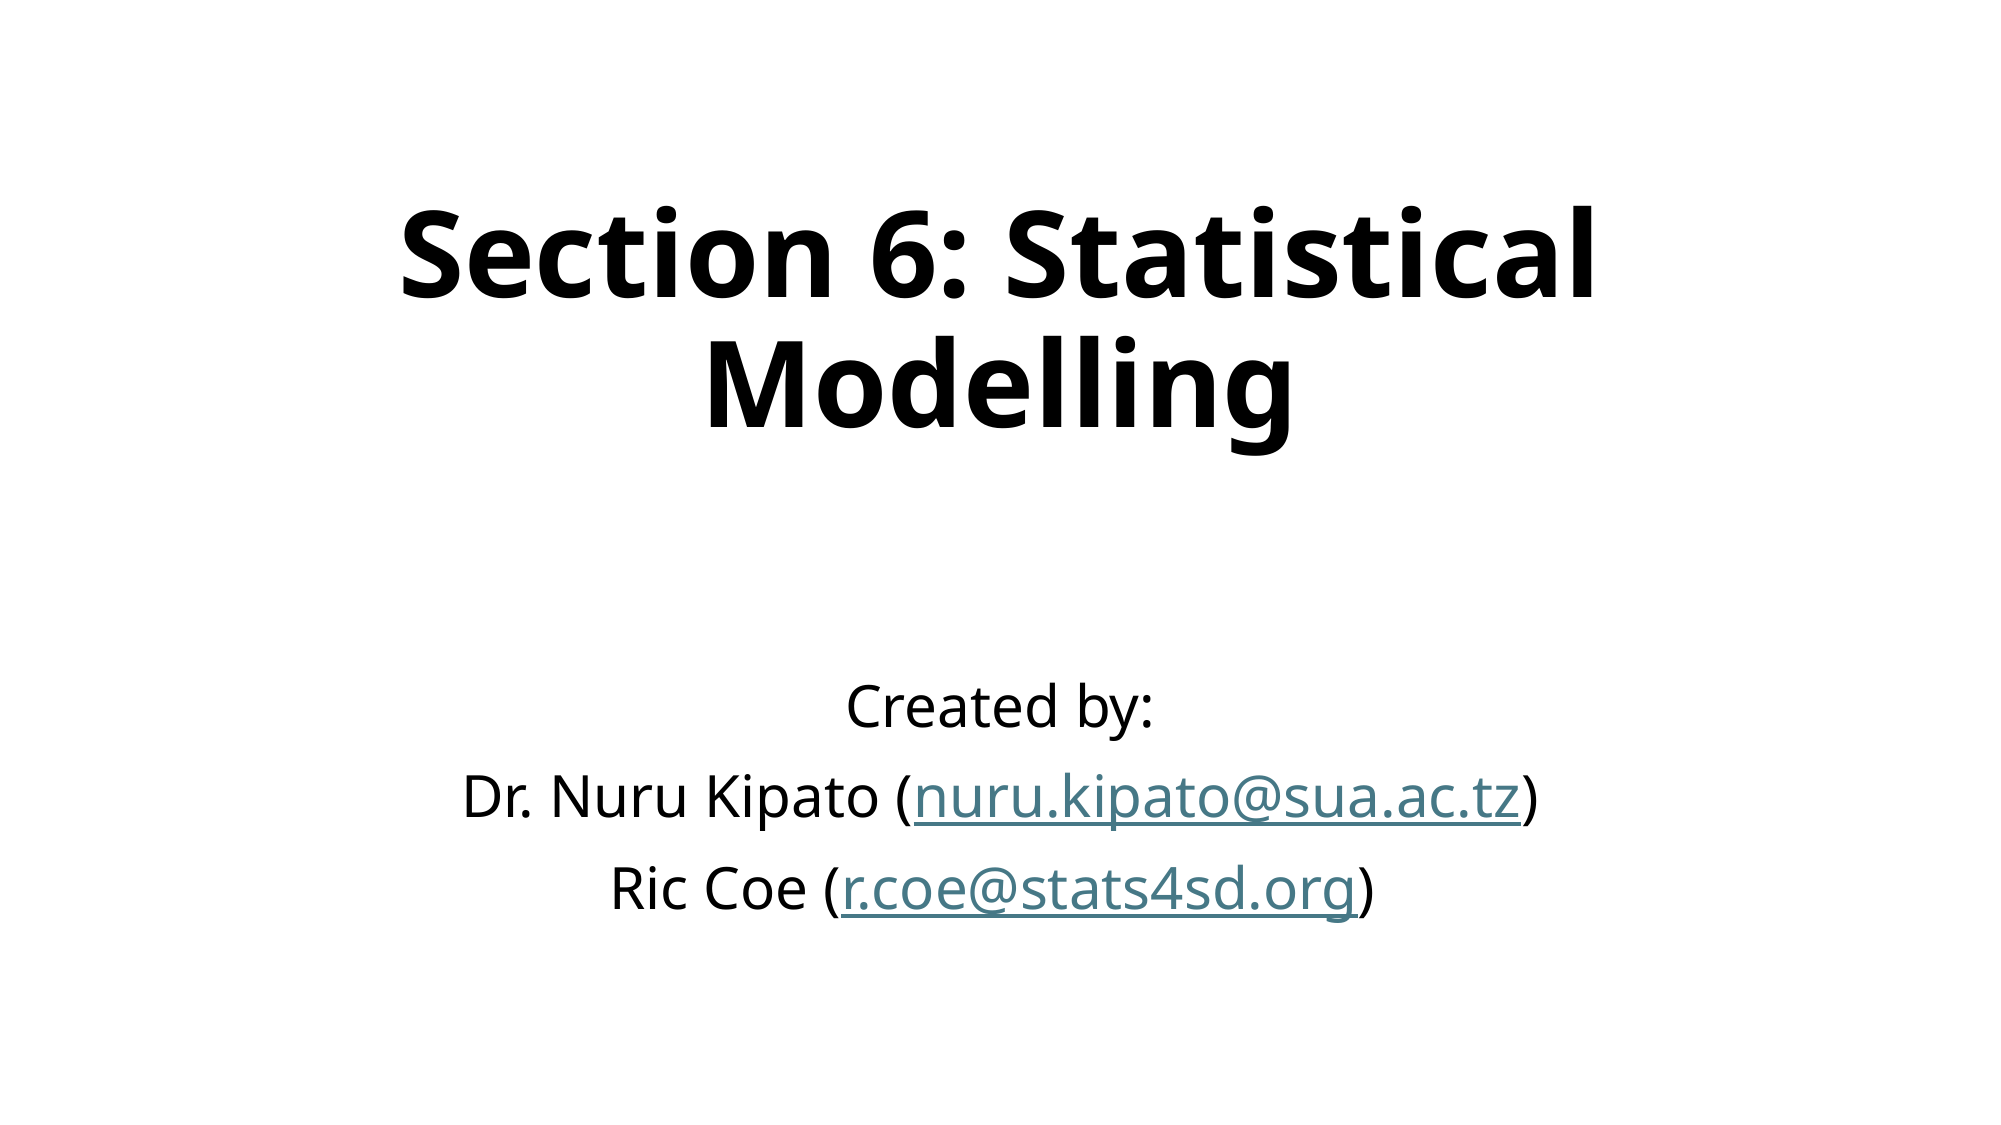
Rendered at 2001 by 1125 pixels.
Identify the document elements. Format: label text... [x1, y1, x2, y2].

subtitle Created by: Dr. Nuru Kipato (nuru.kipato@sua.ac.tz) Ric Coe (r.coe@stats4sd.org) [249, 669, 1750, 941]
title Section 6: Statistical Modelling [249, 184, 1750, 576]
